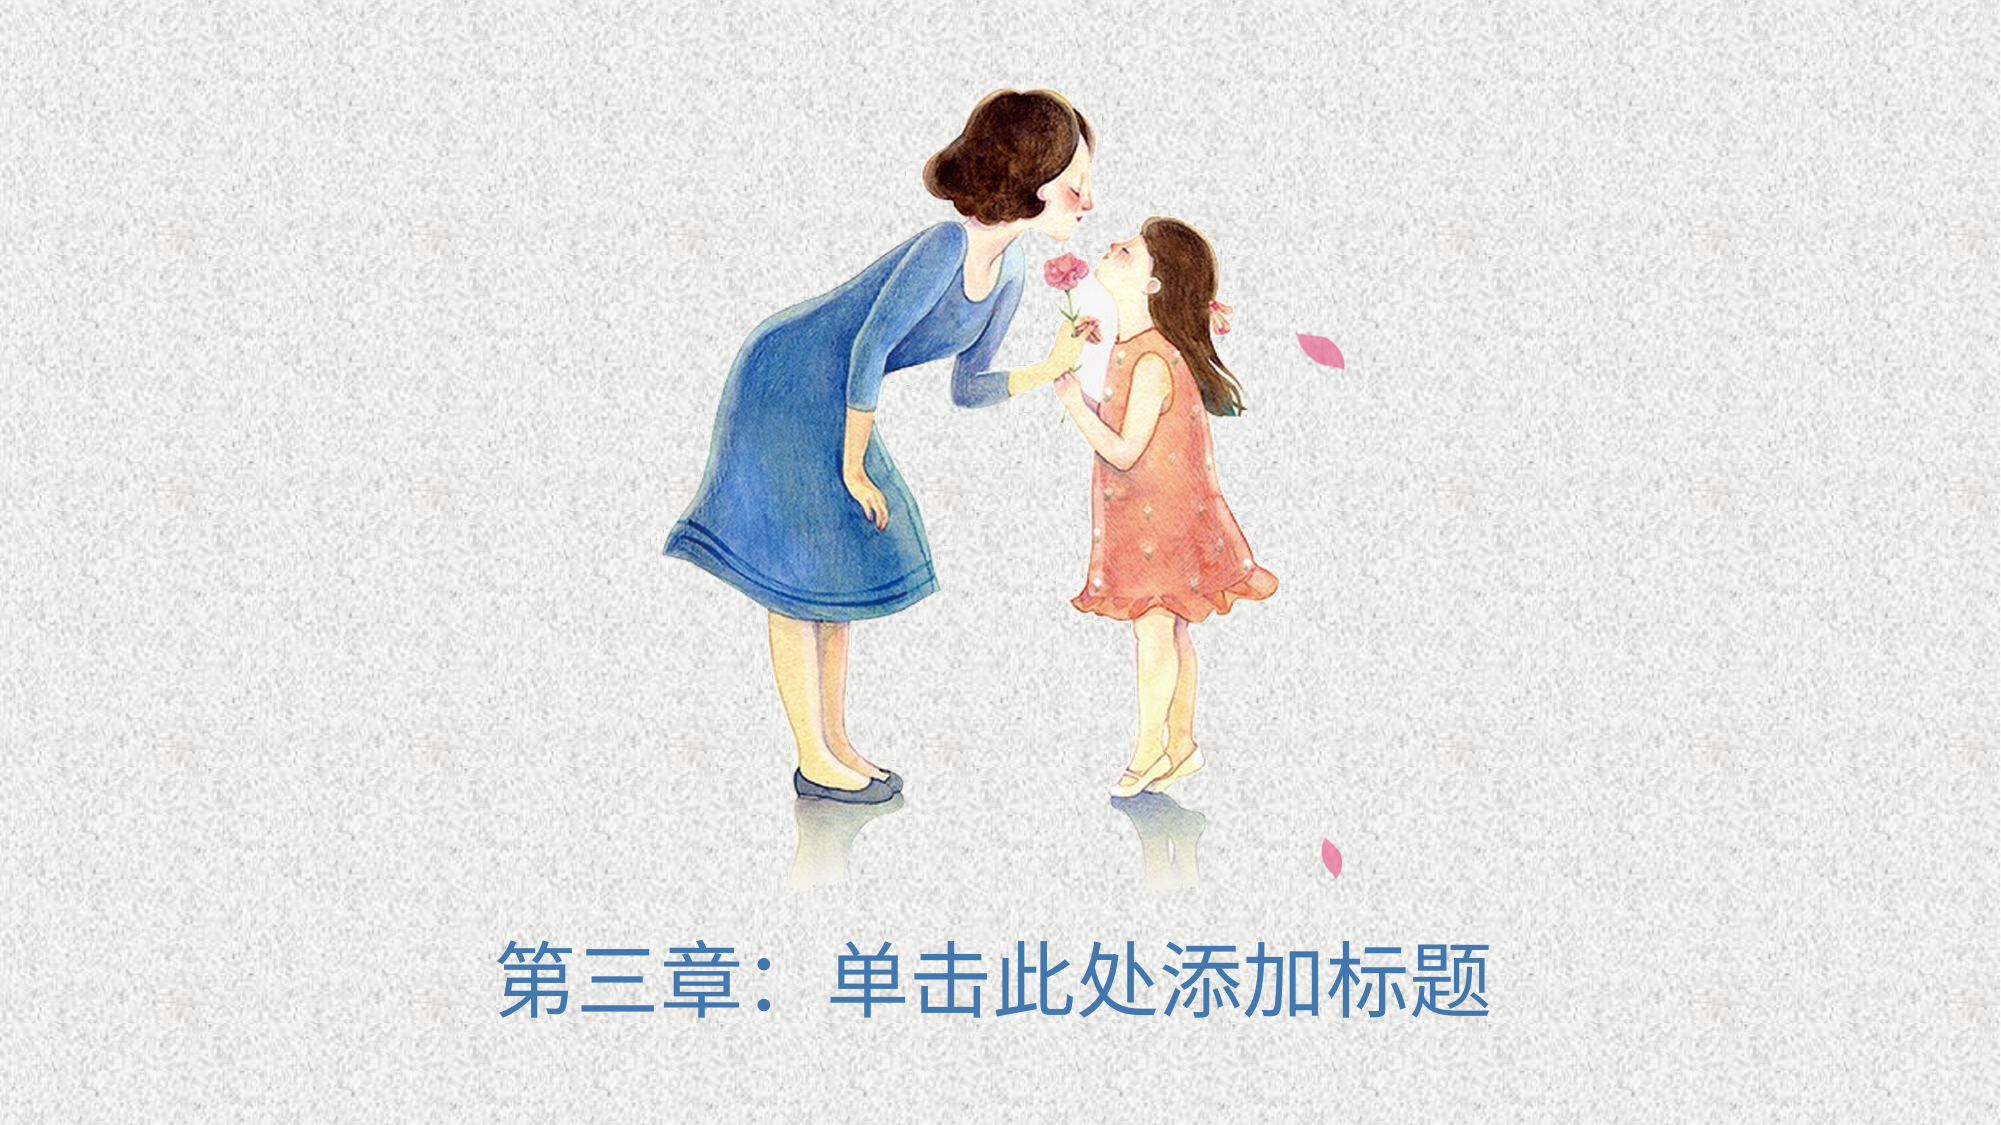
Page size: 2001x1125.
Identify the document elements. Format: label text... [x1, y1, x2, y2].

picture [0, 0, 2001, 1125]
text_box 第三章：单击此处添加标题 [479, 920, 1521, 1036]
